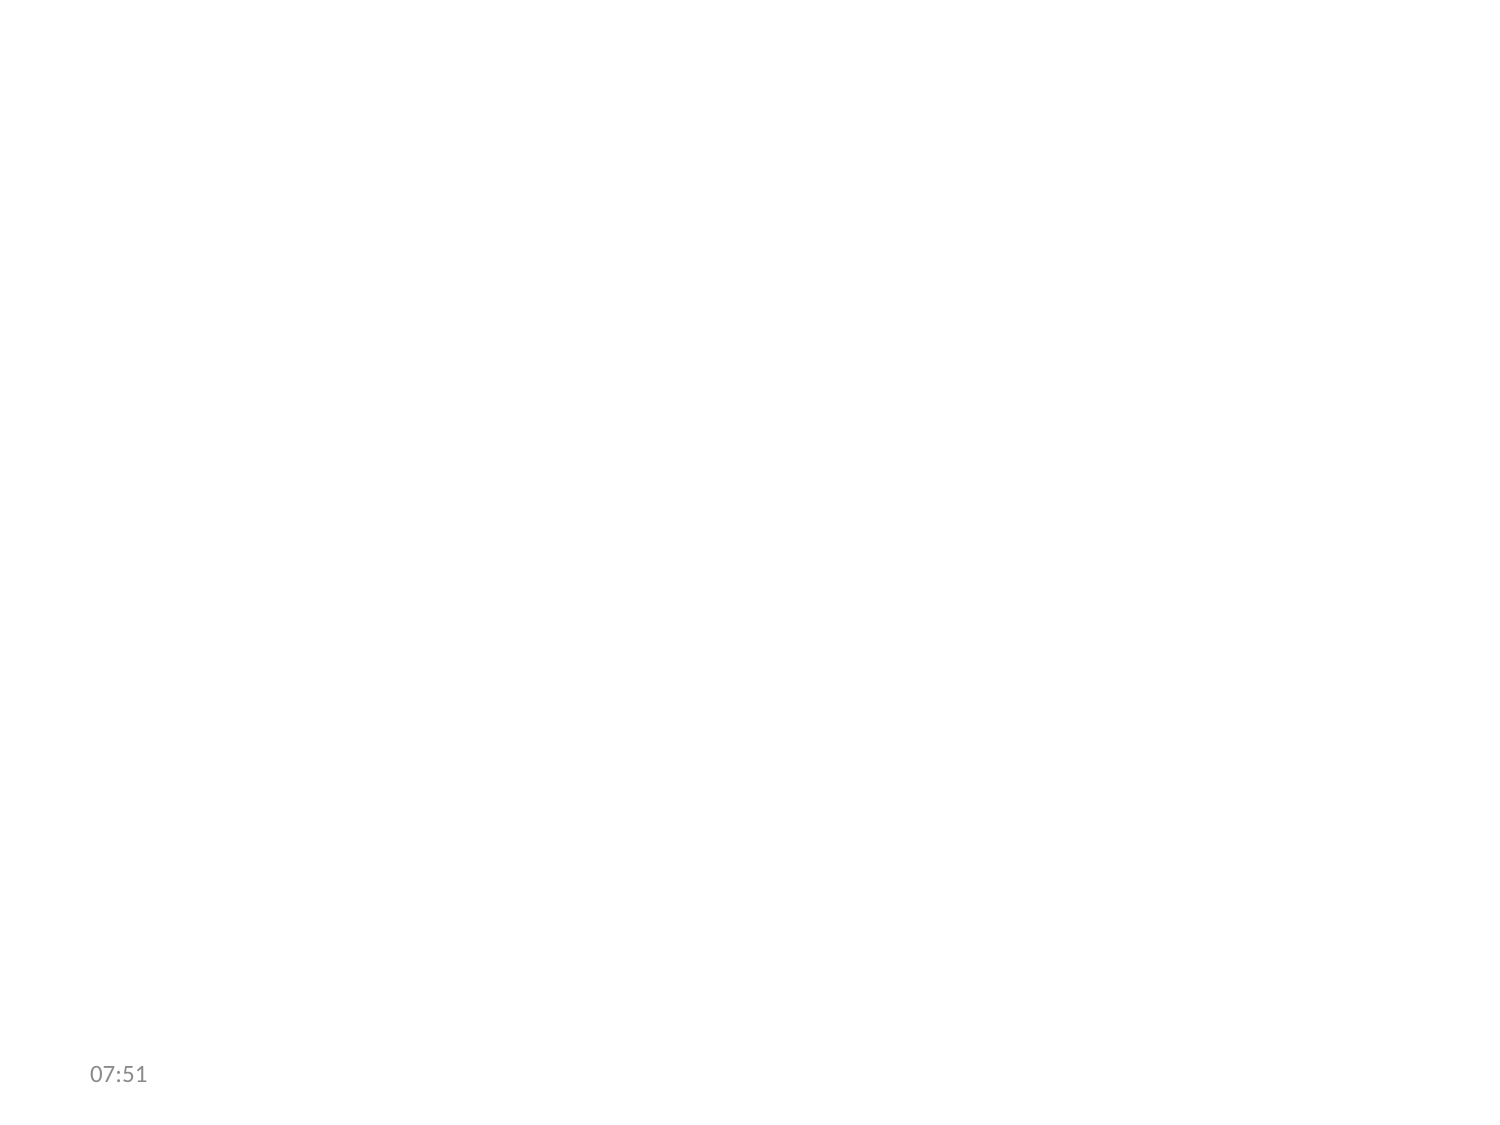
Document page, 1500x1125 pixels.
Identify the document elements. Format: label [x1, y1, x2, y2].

slide_number [75, 1042, 425, 1103]
